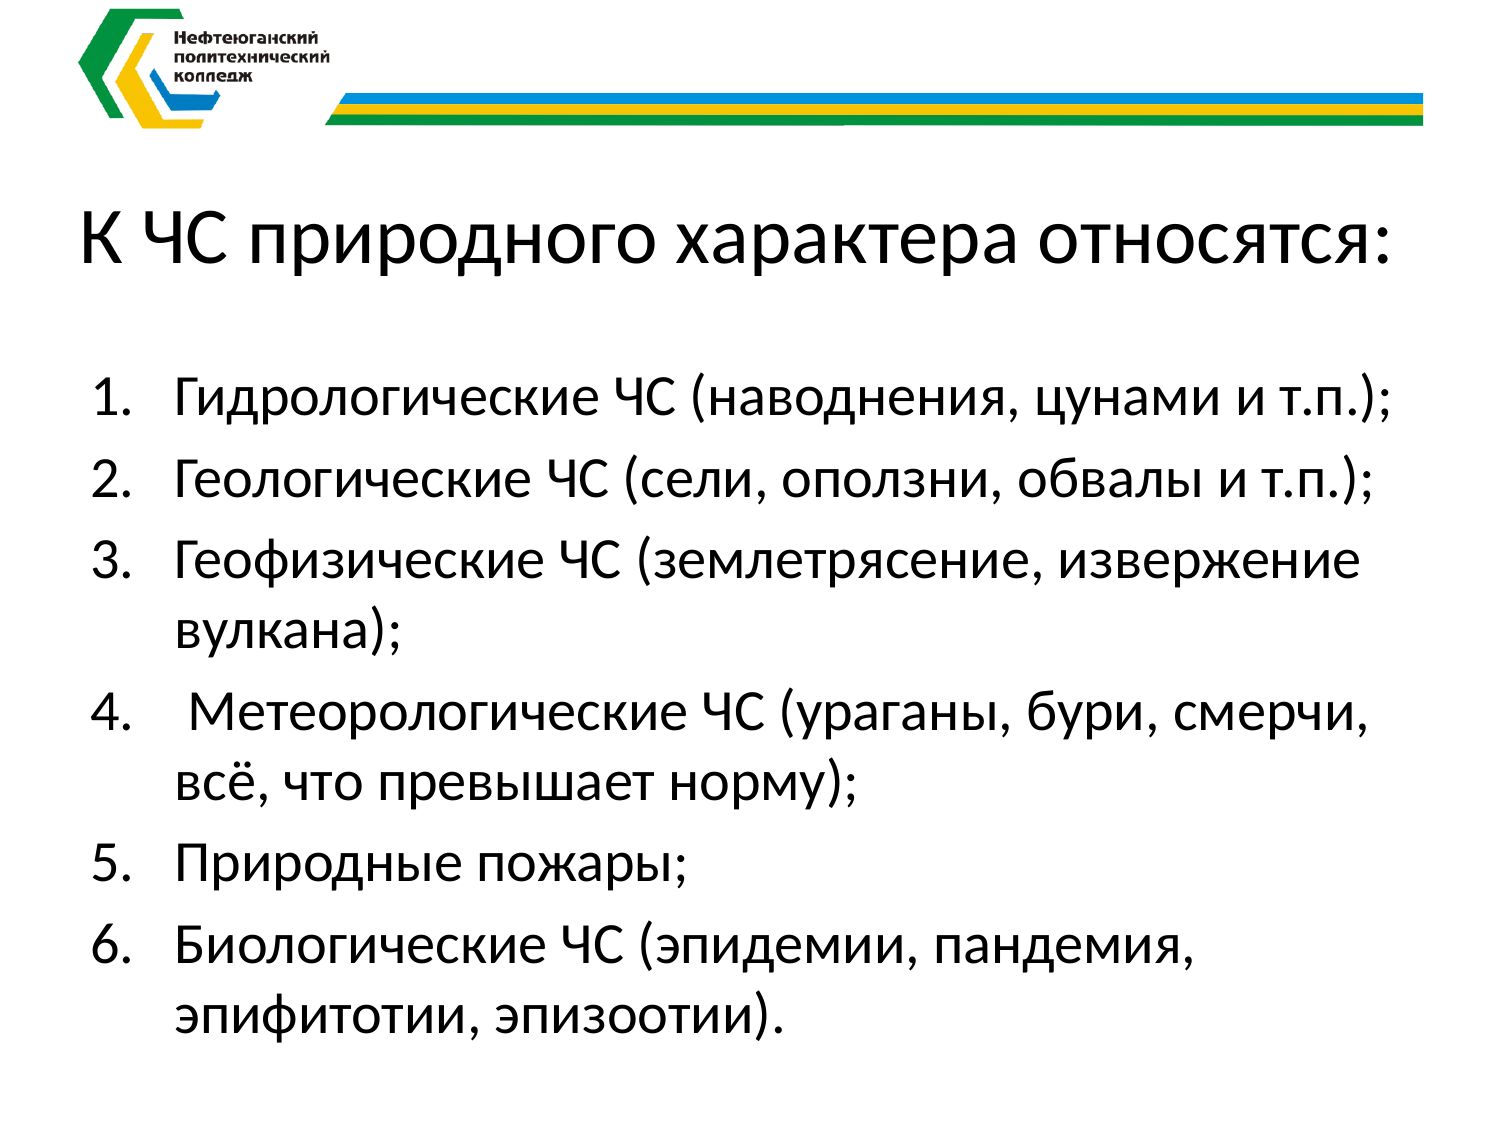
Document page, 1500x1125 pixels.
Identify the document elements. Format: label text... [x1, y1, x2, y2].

list Гидрологические ЧС (наводнения, цунами и т.п.); Геологические ЧС (сели, оползни, обвалы и т.п.); Геофизические ЧС (землетрясение, извержение вулкана); Метеорологические ЧС (ураганы, бури, смерчи, всё, что превышает норму); Природные пожары; Биологические ЧС (эпидемии, пандемия, эпифитотии, эпизоотии). [75, 350, 1425, 1093]
picture [53, 0, 1424, 147]
title К ЧС природного характера относятся: [62, 137, 1413, 325]
